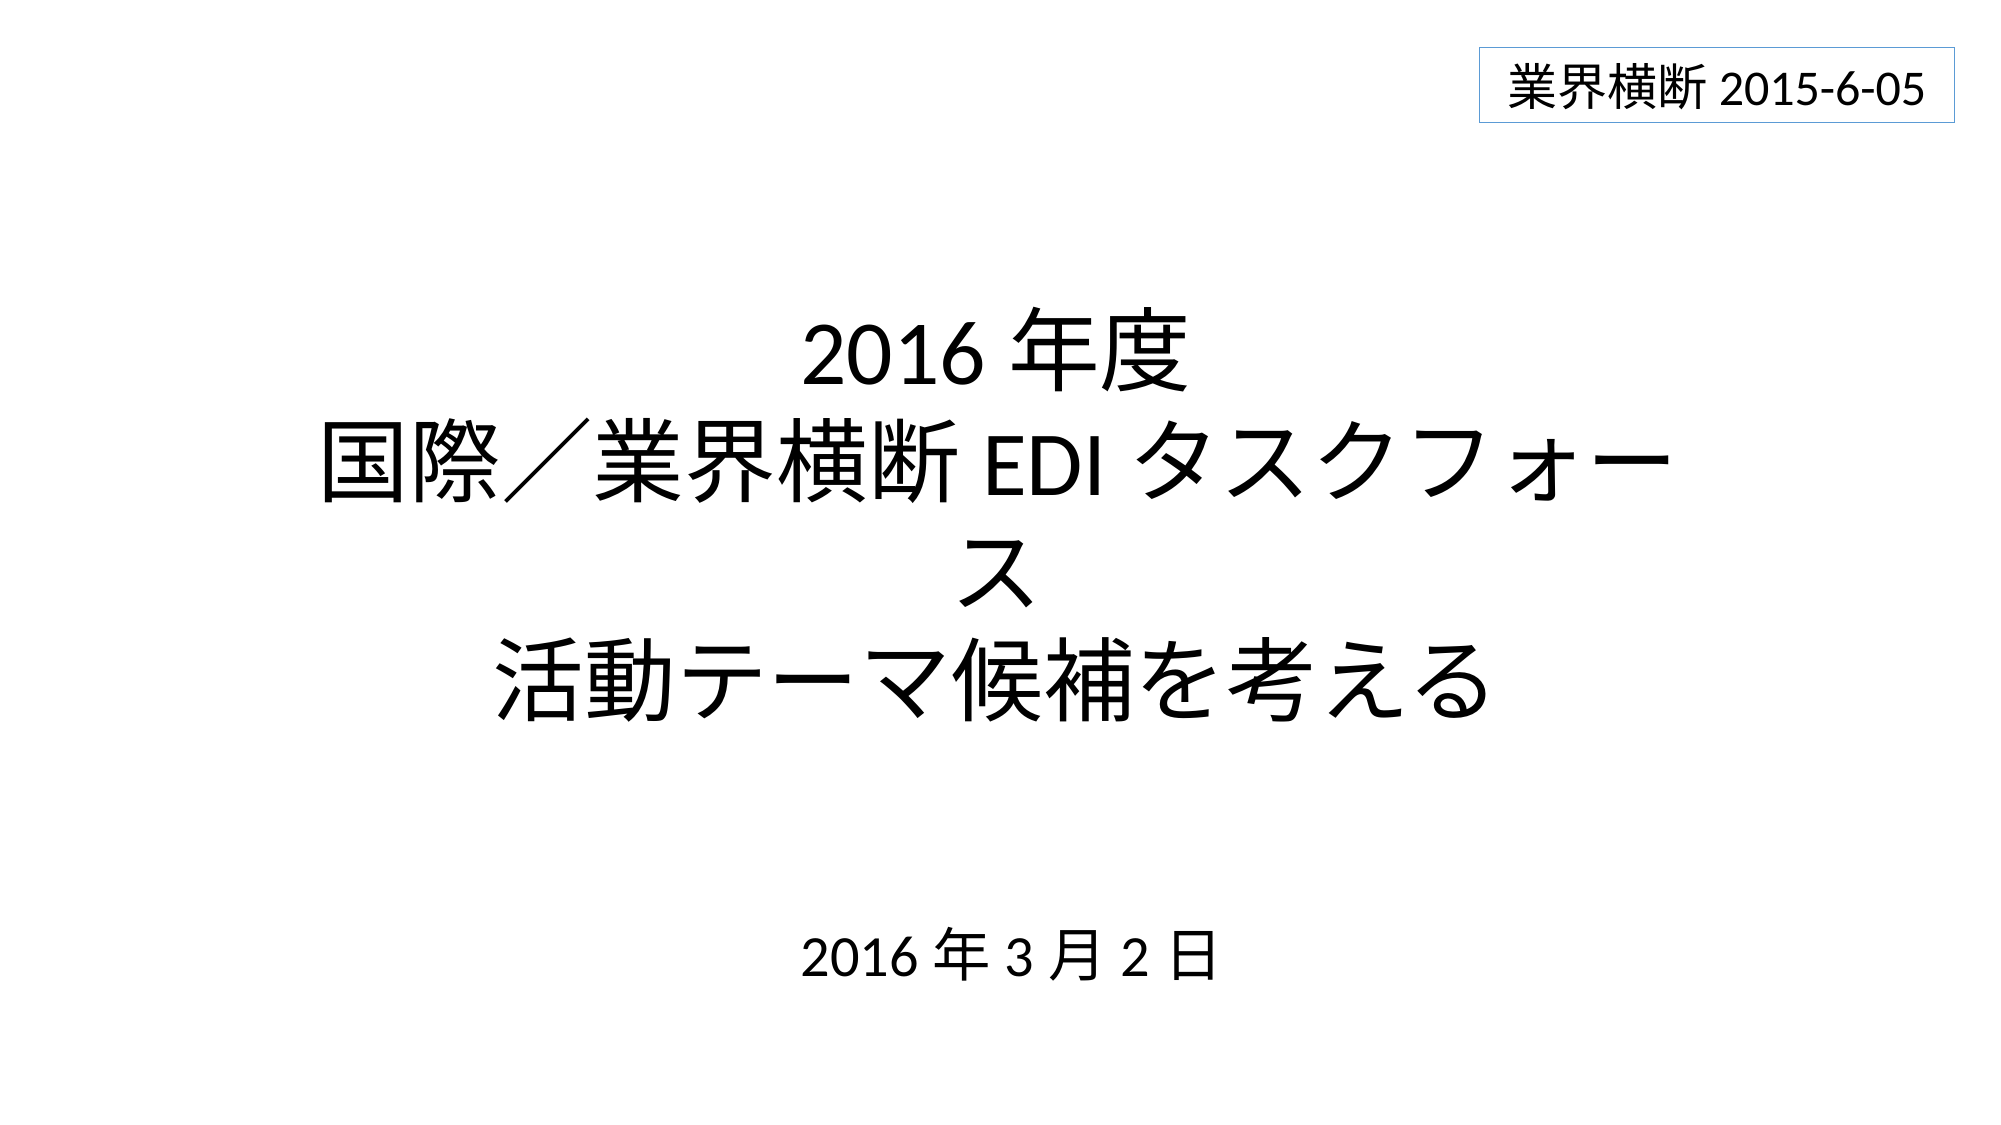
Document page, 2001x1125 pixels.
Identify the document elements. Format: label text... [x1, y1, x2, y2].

text_box 業界横断2015-6-05 [1479, 47, 1955, 123]
text_box 2016年度 国際／業界横断EDIタスクフォース 活動テーマ候補を考える [275, 285, 1717, 741]
text_box 2016年3月2日 [585, 910, 1438, 996]
